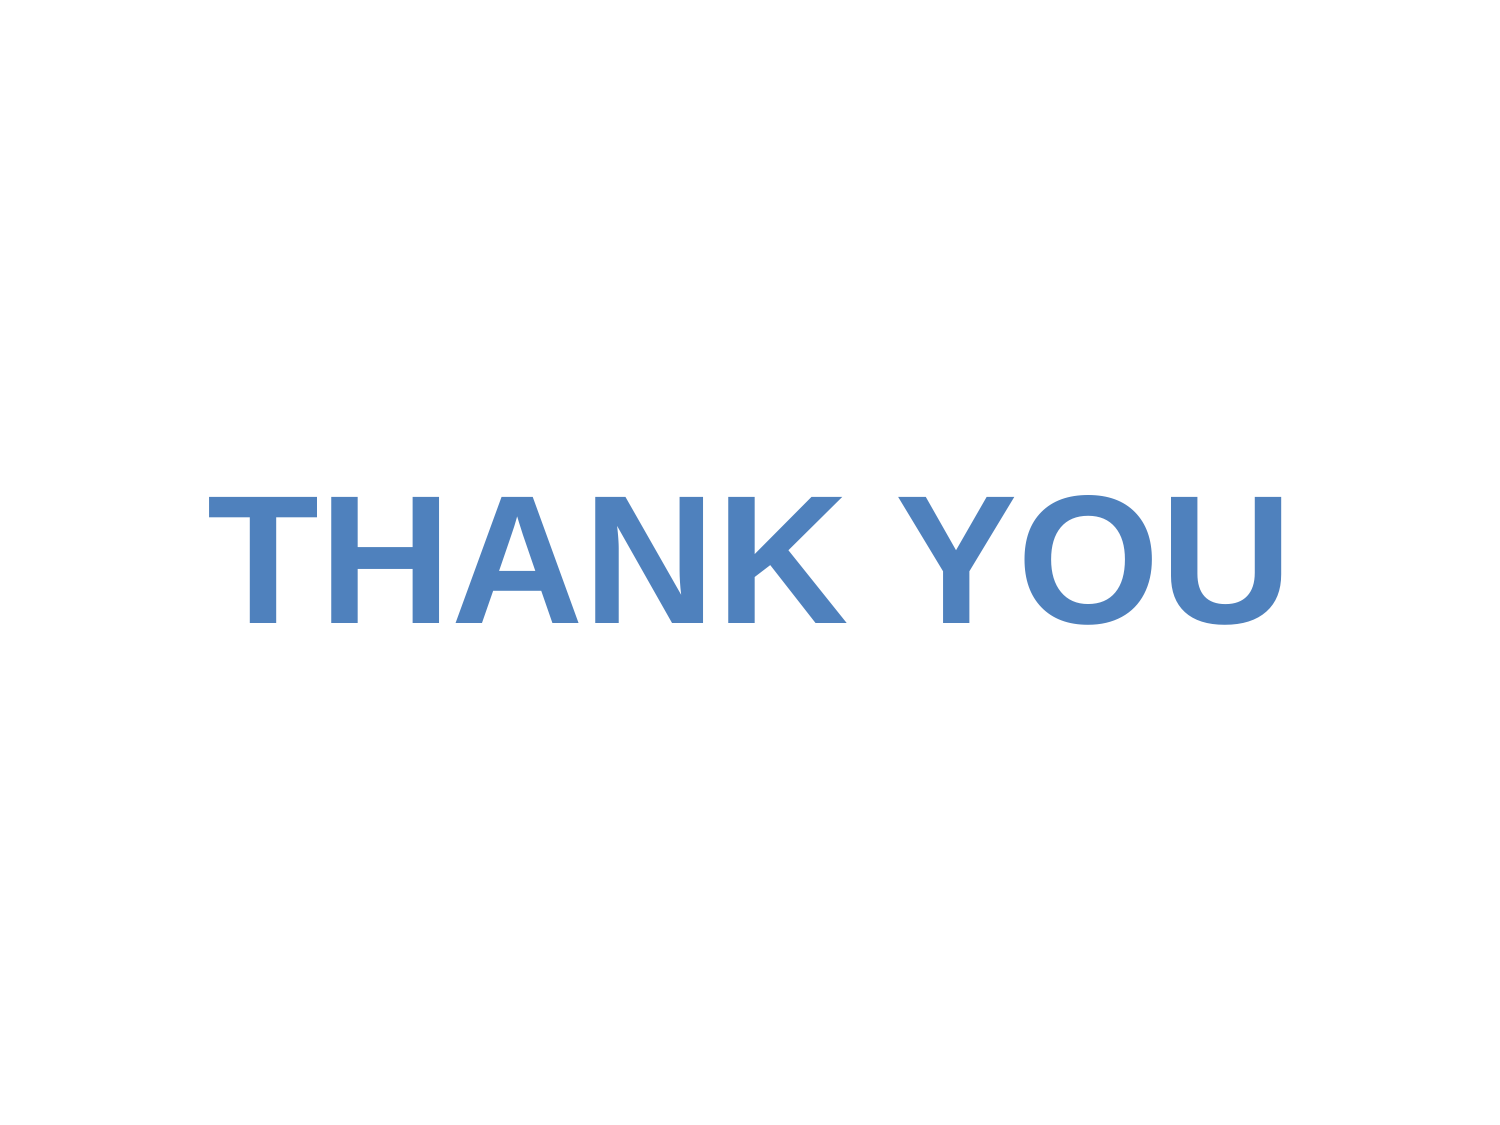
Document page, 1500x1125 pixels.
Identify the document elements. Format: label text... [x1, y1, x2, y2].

text_box THANK YOU [192, 432, 1308, 668]
